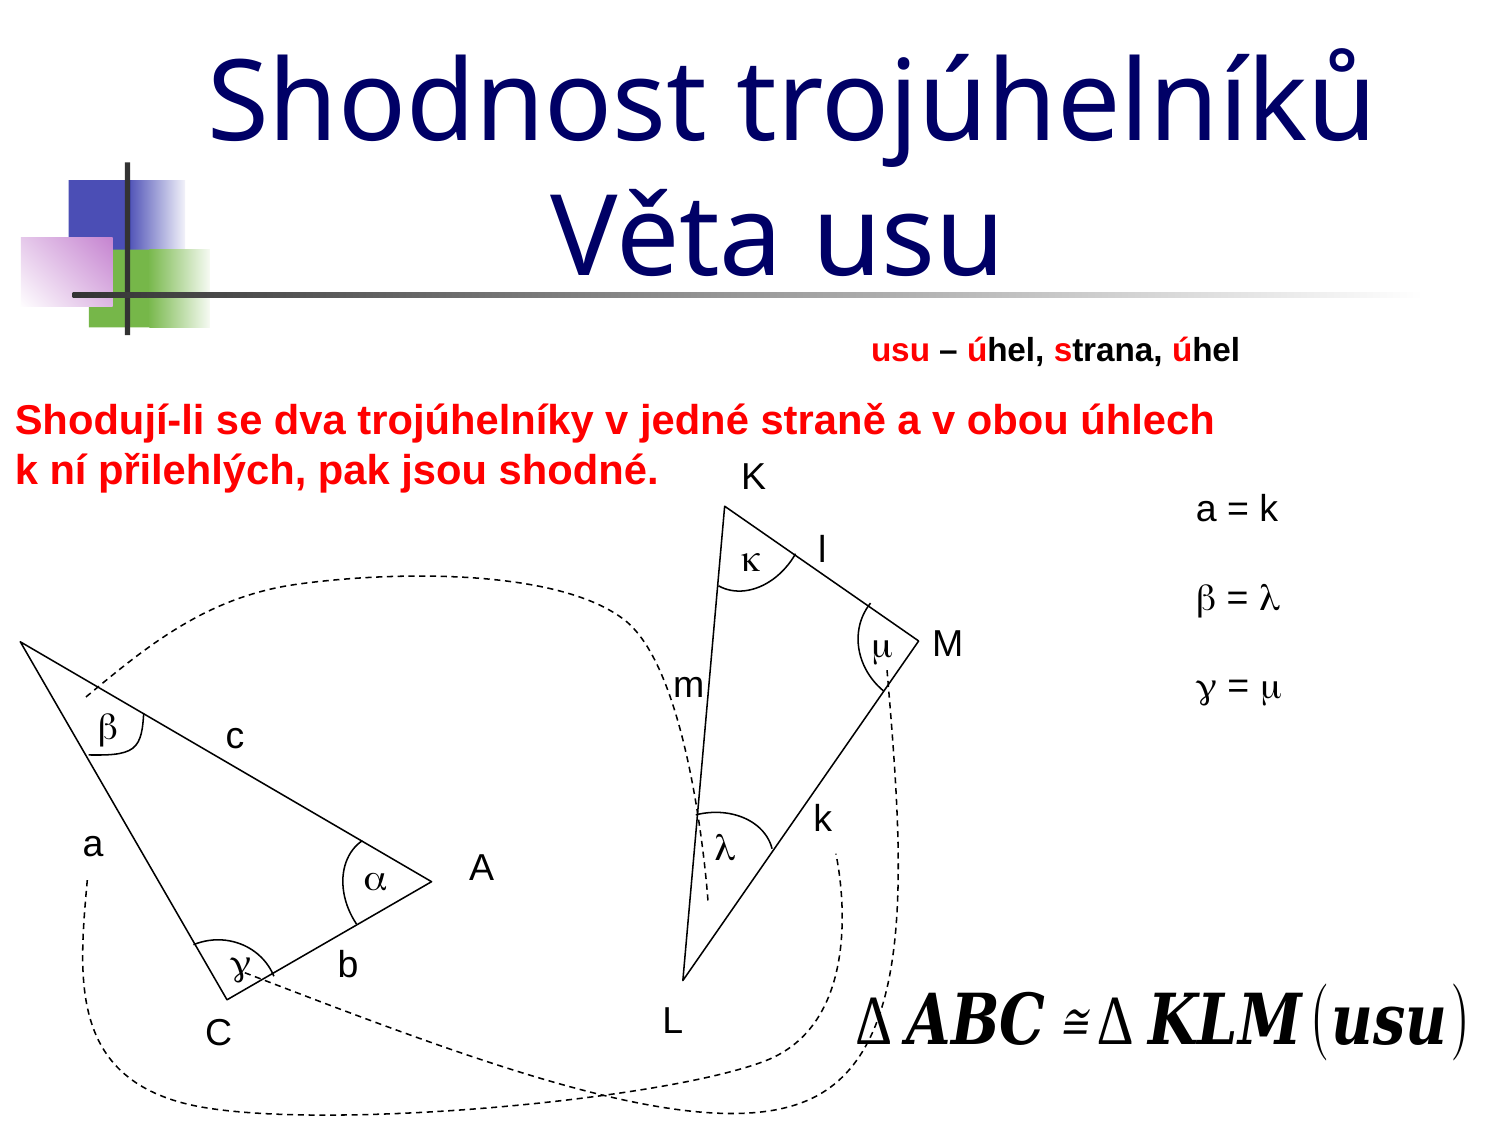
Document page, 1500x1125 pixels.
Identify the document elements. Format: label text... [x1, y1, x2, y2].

text_box [85, 576, 688, 841]
text_box [718, 572, 762, 592]
text_box [399, 862, 409, 869]
text_box Shodnost trojúhelníků Věta usu [115, 42, 1471, 283]
text_box [864, 603, 882, 612]
text_box c [210, 739, 279, 764]
text_box [343, 857, 348, 871]
text_box a [67, 812, 136, 872]
text_box A [454, 835, 511, 867]
text_box [133, 715, 144, 748]
text_box [82, 866, 602, 1116]
text_box [244, 666, 899, 1114]
text_box [356, 840, 366, 845]
text_box M [917, 611, 1002, 671]
text_box [888, 673, 899, 685]
text_box [20, 641, 97, 749]
text_box k [726, 526, 777, 586]
text_box [85, 717, 361, 877]
text_box m [658, 652, 727, 713]
text_box l [803, 518, 872, 578]
text_box a = k [1181, 476, 1311, 537]
text_box Shodují-li se dva trojúhelníky v jedné straně a v obou úhlech k ní přilehlých, pak jsou shodné. [0, 385, 1500, 501]
text_box [133, 713, 139, 720]
text_box K [726, 444, 791, 505]
text_box m [856, 612, 907, 673]
text_box  [348, 845, 399, 870]
text_box [907, 632, 922, 663]
text_box b [82, 694, 133, 755]
text_box b = l [1181, 565, 1311, 625]
text_box usu – úhel, strana, úhel [856, 321, 1373, 376]
text_box [777, 543, 796, 577]
text_box g = m [1181, 653, 1311, 714]
text_box [702, 506, 868, 753]
